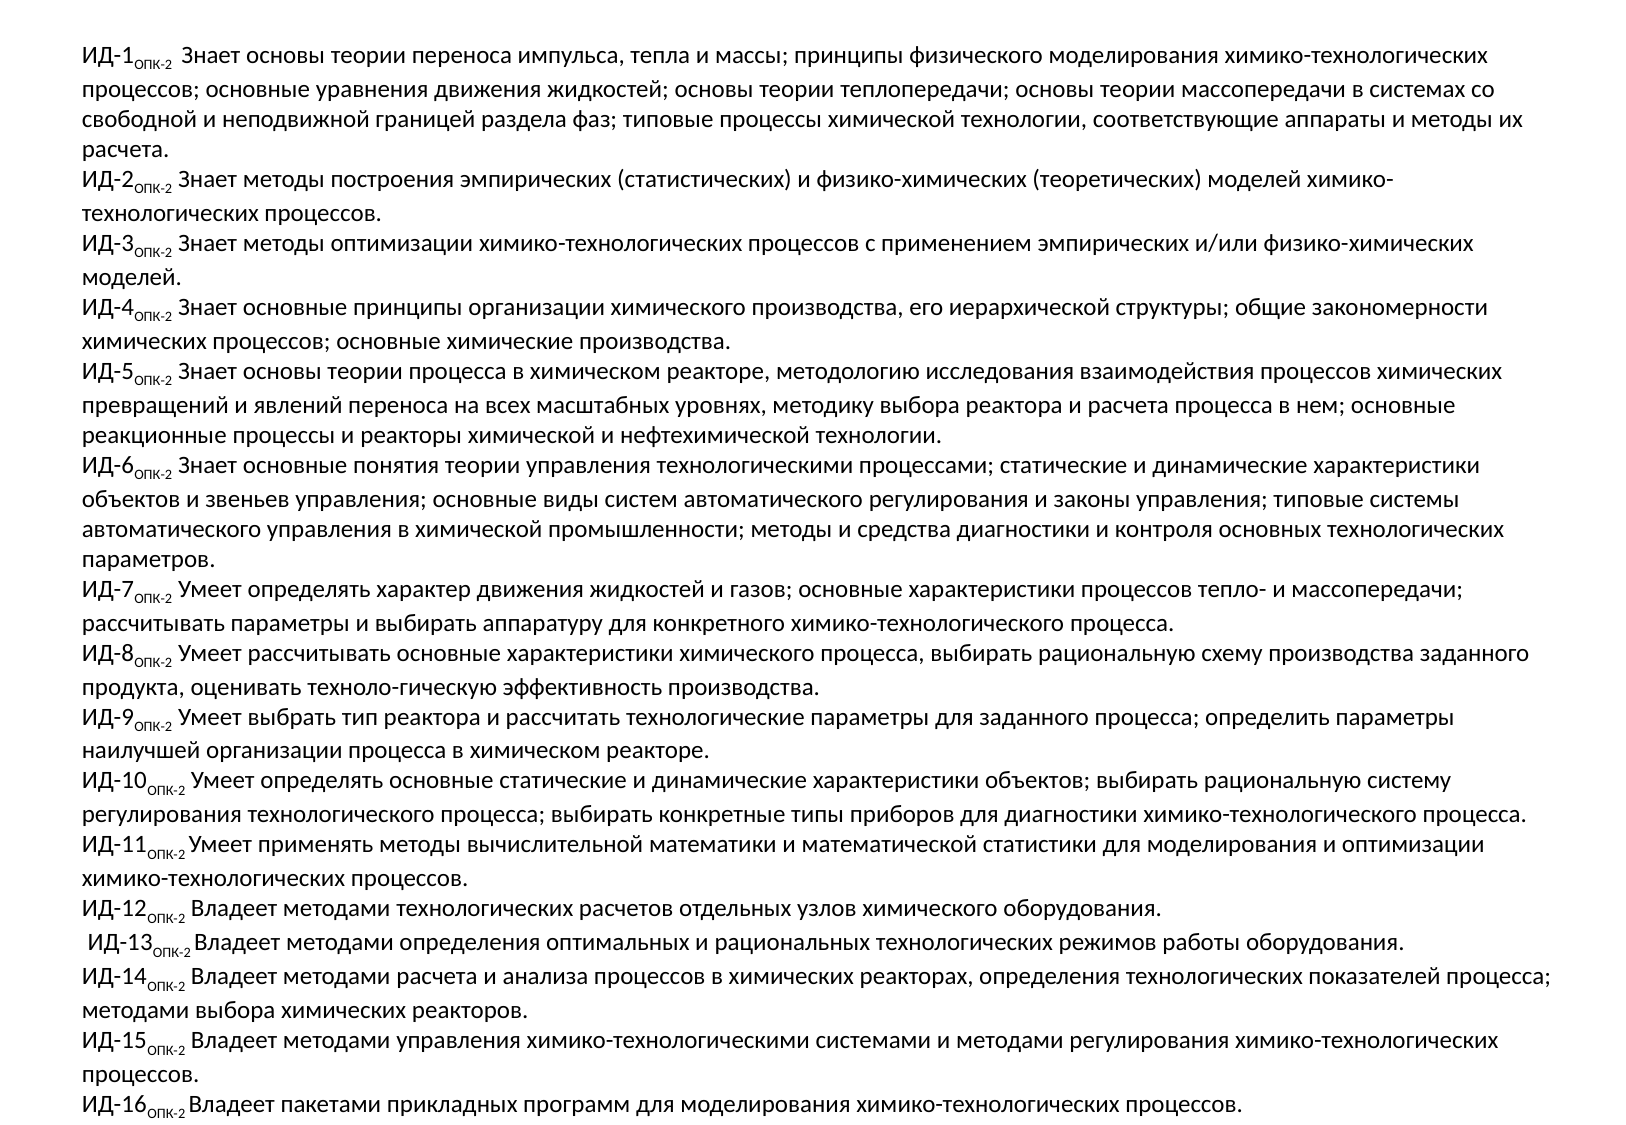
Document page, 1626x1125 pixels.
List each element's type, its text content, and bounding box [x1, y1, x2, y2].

text_box ИД-1ОПК-2 Знает основы теории переноса импульса, тепла и массы; принципы физического моделирования химико-технологических процессов; основные уравнения движения жидкостей; основы теории теплопередачи; основы теории массопередачи в системах со свободной и неподвижной границей раздела фаз; типовые процессы химической технологии, соответствующие аппараты и методы их расчета. ИД-2ОПК-2 Знает методы построения эмпирических (статистических) и физико-химических (теоретических) моделей химико-технологических процессов. ИД-3ОПК-2 Знает методы оптимизации химико-технологических процессов с применением эмпирических и/или физико-химических моделей. ИД-4ОПК-2 Знает основные принципы организации химического производства, его иерархической структуры; общие закономерности химических процессов; основные химические производства. ИД-5ОПК-2 Знает основы теории процесса в химическом реакторе, методологию исследования взаимодействия процессов химических превращений и явлений переноса на всех масштабных уровнях, методику выбора реактора и расчета процесса в нем; основные реакционные процессы и реакторы химической и нефтехимической технологии. ИД-6ОПК-2 Знает основные понятия теории управления технологическими процессами; статические и динамические характеристики объектов и звеньев управления; основные виды систем автоматического регулирования и законы управления; типовые системы автоматического управления в химической промышленности; методы и средства диагностики и контроля основных технологических параметров. ИД-7ОПК-2 Умеет определять характер движения жидкостей и газов; основные характеристики процессов тепло- и массопередачи; рассчитывать параметры и выбирать аппаратуру для конкретного химико-технологического процесса. ИД-8ОПК-2 Умеет рассчитывать основные характеристики химического процесса, выбирать рациональную схему производства заданного продукта, оценивать техноло-гическую эффективность производства. ИД-9ОПК-2 Умеет выбрать тип реактора и рассчитать технологические параметры для заданного процесса; определить параметры наилучшей организации процесса в химическом реакторе. ИД-10ОПК-2 Умеет определять основные статические и динамические характеристики объектов; выбирать рациональную систему регулирования технологического процесса; выбирать конкретные типы приборов для диагностики химико-технологического процесса. ИД-11ОПК-2 Умеет применять методы вычислительной математики и математической статистики для моделирования и оптимизации химико-технологических процессов. ИД-12ОПК-2 Владеет методами технологических расчетов отдельных узлов химического оборудования. ИД-13ОПК-2 Владеет методами определения оптимальных и рациональных технологических режимов работы оборудования. ИД-14ОПК-2 Владеет методами расчета и анализа процессов в химических реакторах, определения технологических показателей процесса; методами выбора химических реакторов. ИД-15ОПК-2 Владеет методами управления химико-технологическими системами и методами регулирования химико-технологических процессов. ИД-16ОПК-2 Владеет пакетами прикладных программ для моделирования химико-технологических процессов. [67, 31, 1583, 1125]
